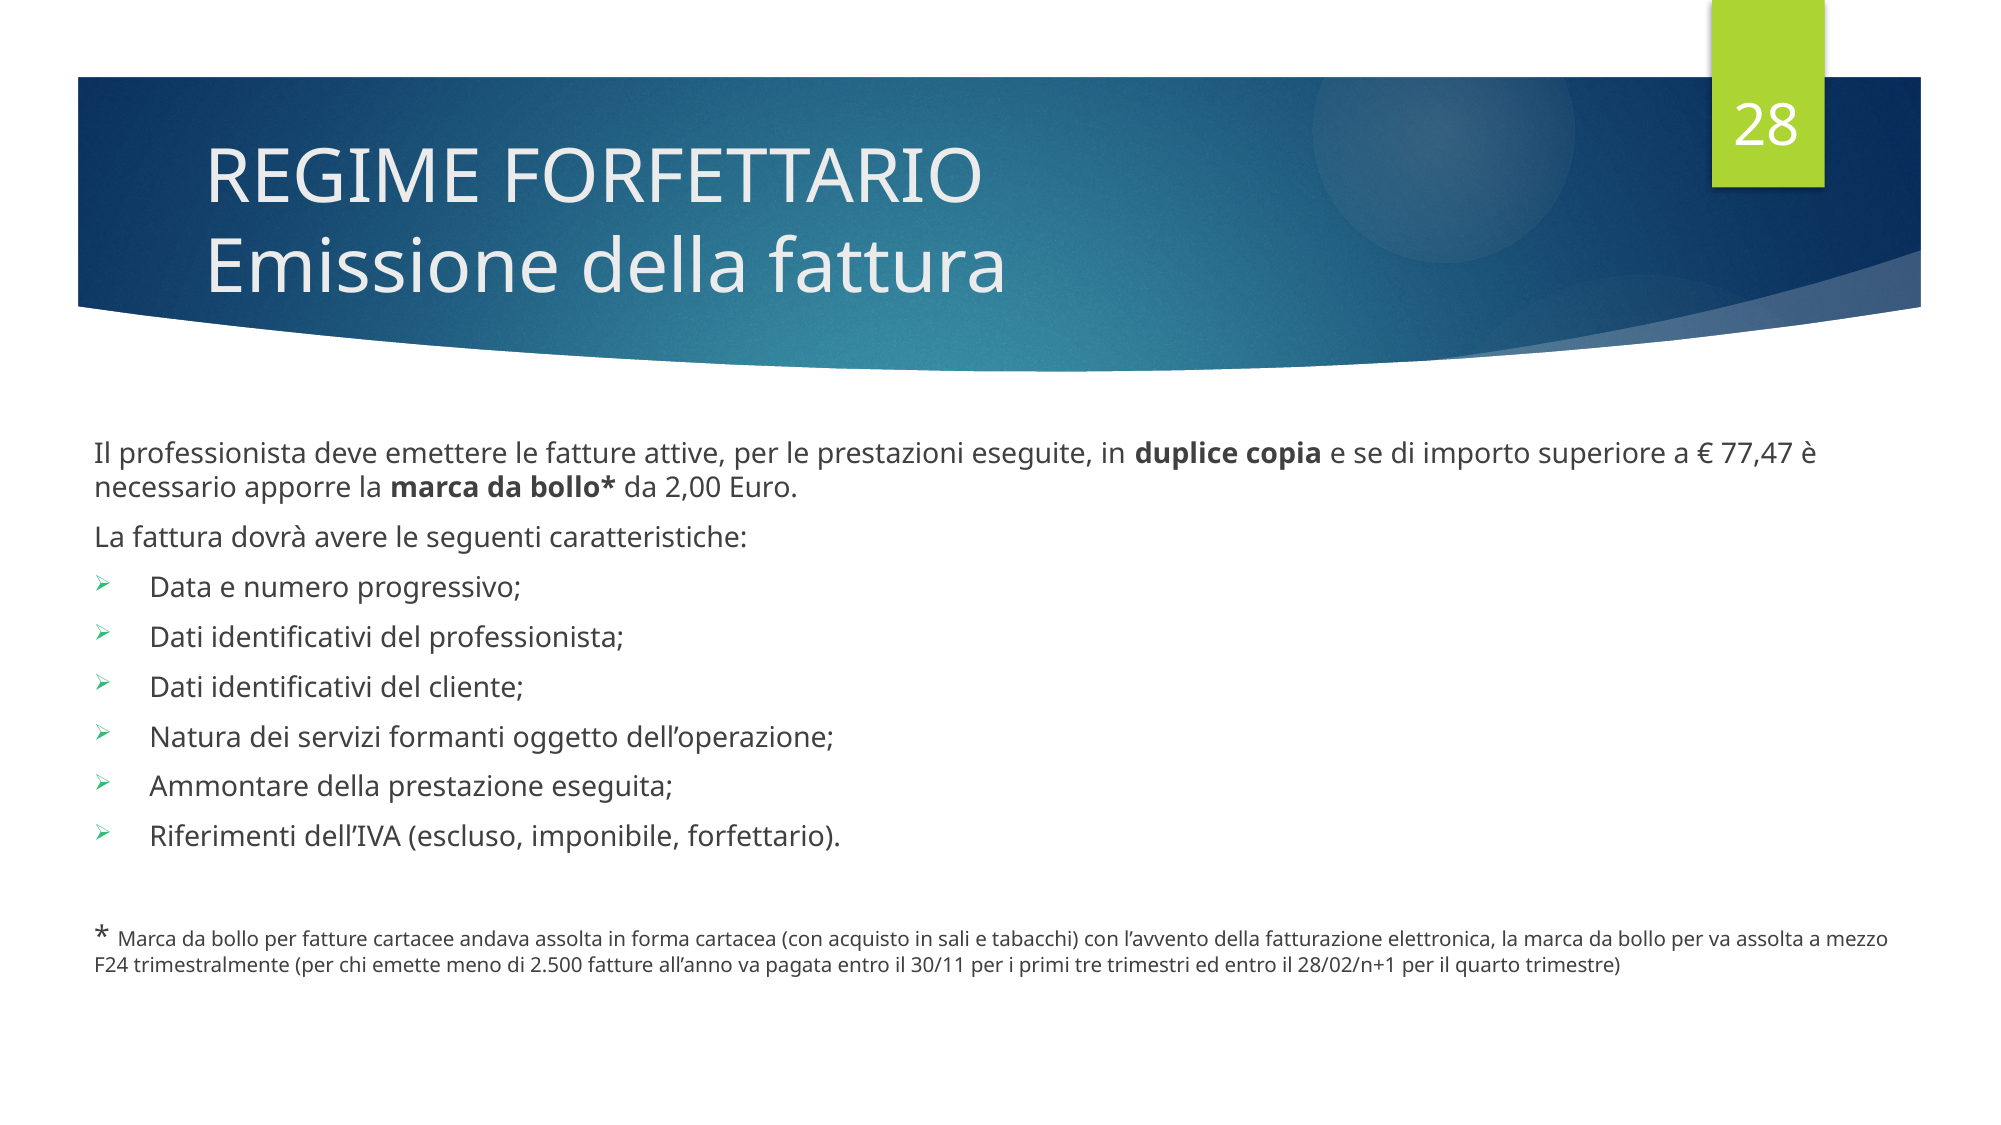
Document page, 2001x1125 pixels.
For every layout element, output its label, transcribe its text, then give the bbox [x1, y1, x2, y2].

title REGIME FORFETTARIO Emissione della fattura [189, 159, 1627, 276]
slide_number 28 [1698, 48, 1836, 175]
list Il professionista deve emettere le fatture attive, per le prestazioni eseguite, in duplice copia e se di importo superiore a € 77,47 è necessario apporre la marca da bollo* da 2,00 Euro. La fattura dovrà avere le seguenti caratteristiche: Data e numero progressivo; Dati identificativi del professionista; Dati identificativi del cliente; Natura dei servizi formanti oggetto dell’operazione; Ammontare della prestazione eseguita; Riferimenti dell’IVA (escluso, imponibile, forfettario). * Marca da bollo per fatture cartacee andava assolta in forma cartacea (con acquisto in sali e tabacchi) con l’avvento della fatturazione elettronica, la marca da bollo per va assolta a mezzo F24 trimestralmente (per chi emette meno di 2.500 fatture all’anno va pagata entro il 30/11 per i primi tre trimestri ed entro il 28/02/n+1 per il quarto trimestre) [79, 427, 1921, 988]
